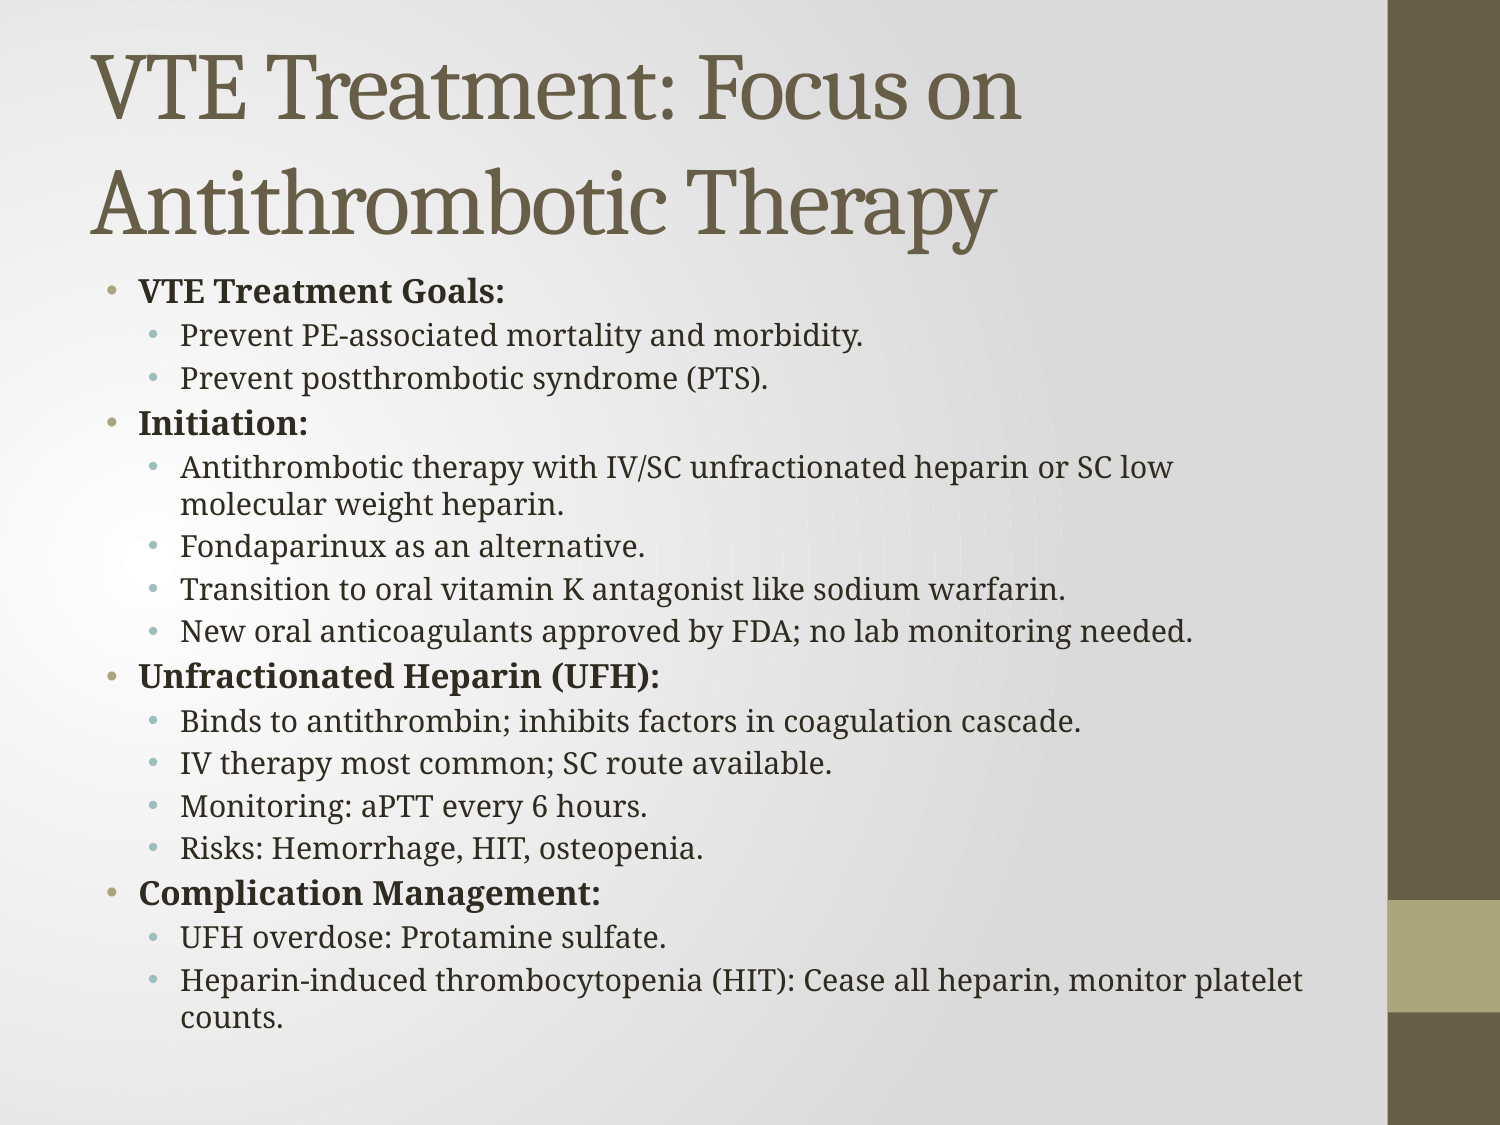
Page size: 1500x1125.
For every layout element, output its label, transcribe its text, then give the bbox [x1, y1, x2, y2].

list VTE Treatment Goals: Prevent PE-associated mortality and morbidity. Prevent postthrombotic syndrome (PTS). Initiation: Antithrombotic therapy with IV/SC unfractionated heparin or SC low molecular weight heparin. Fondaparinux as an alternative. Transition to oral vitamin K antagonist like sodium warfarin. New oral anticoagulants approved by FDA; no lab monitoring needed. Unfractionated Heparin (UFH): Binds to antithrombin; inhibits factors in coagulation cascade. IV therapy most common; SC route available. Monitoring: aPTT every 6 hours. Risks: Hemorrhage, HIT, osteopenia. Complication Management: UFH overdose: Protamine sulfate. Heparin-induced thrombocytopenia (HIT): Cease all heparin, monitor platelet counts. [75, 262, 1325, 1050]
title VTE Treatment: Focus on Antithrombotic Therapy [75, 45, 1325, 233]
